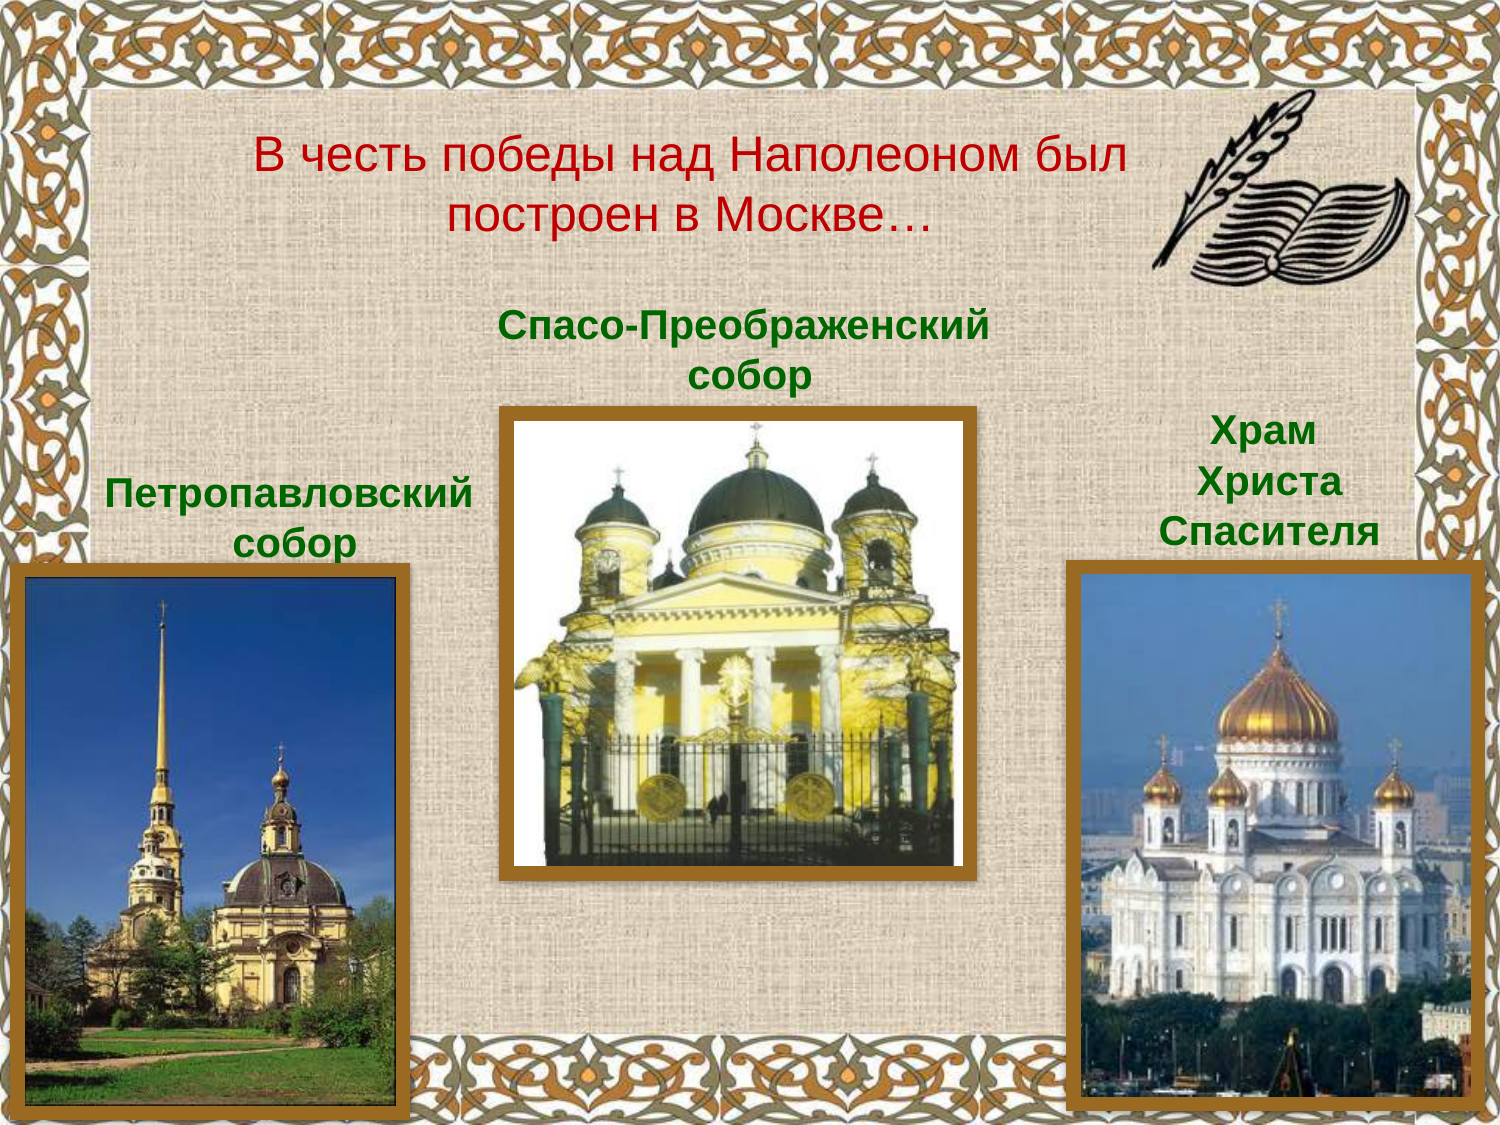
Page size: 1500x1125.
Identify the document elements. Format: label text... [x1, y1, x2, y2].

picture [513, 420, 963, 867]
picture [0, 561, 1500, 1125]
text_box В честь победы над Наполеоном был построен в Москве… [194, 113, 1187, 249]
text_box Петропавловский собор [0, 458, 494, 573]
text_box Спасо-Преображенский собор [407, 290, 1093, 406]
picture [24, 576, 396, 1107]
picture [1080, 573, 1471, 1097]
text_box Храм Христа Спасителя [980, 395, 1500, 561]
picture [0, 0, 1500, 458]
